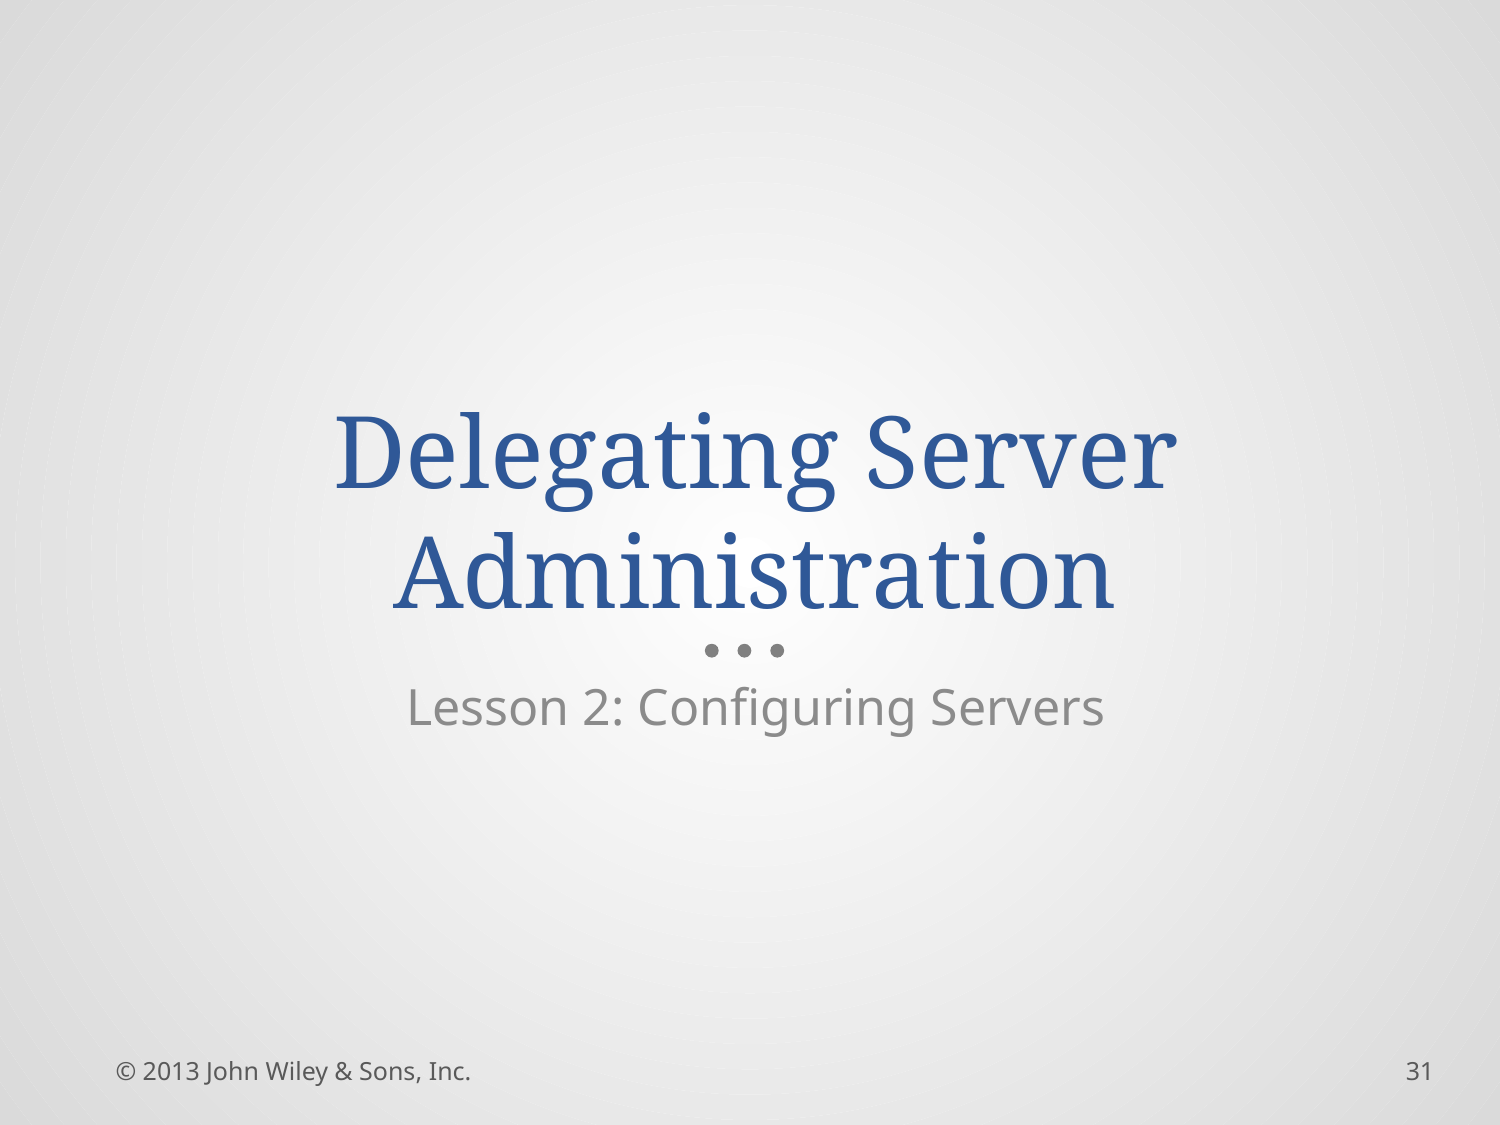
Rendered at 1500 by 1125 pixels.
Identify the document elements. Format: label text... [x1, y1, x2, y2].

footer © 2013 John Wiley & Sons, Inc. [108, 1042, 576, 1103]
slide_number 31 [1401, 1042, 1494, 1103]
list Lesson 2: Configuring Servers [118, 667, 1394, 854]
title Delegating Server Administration [118, 224, 1394, 636]
